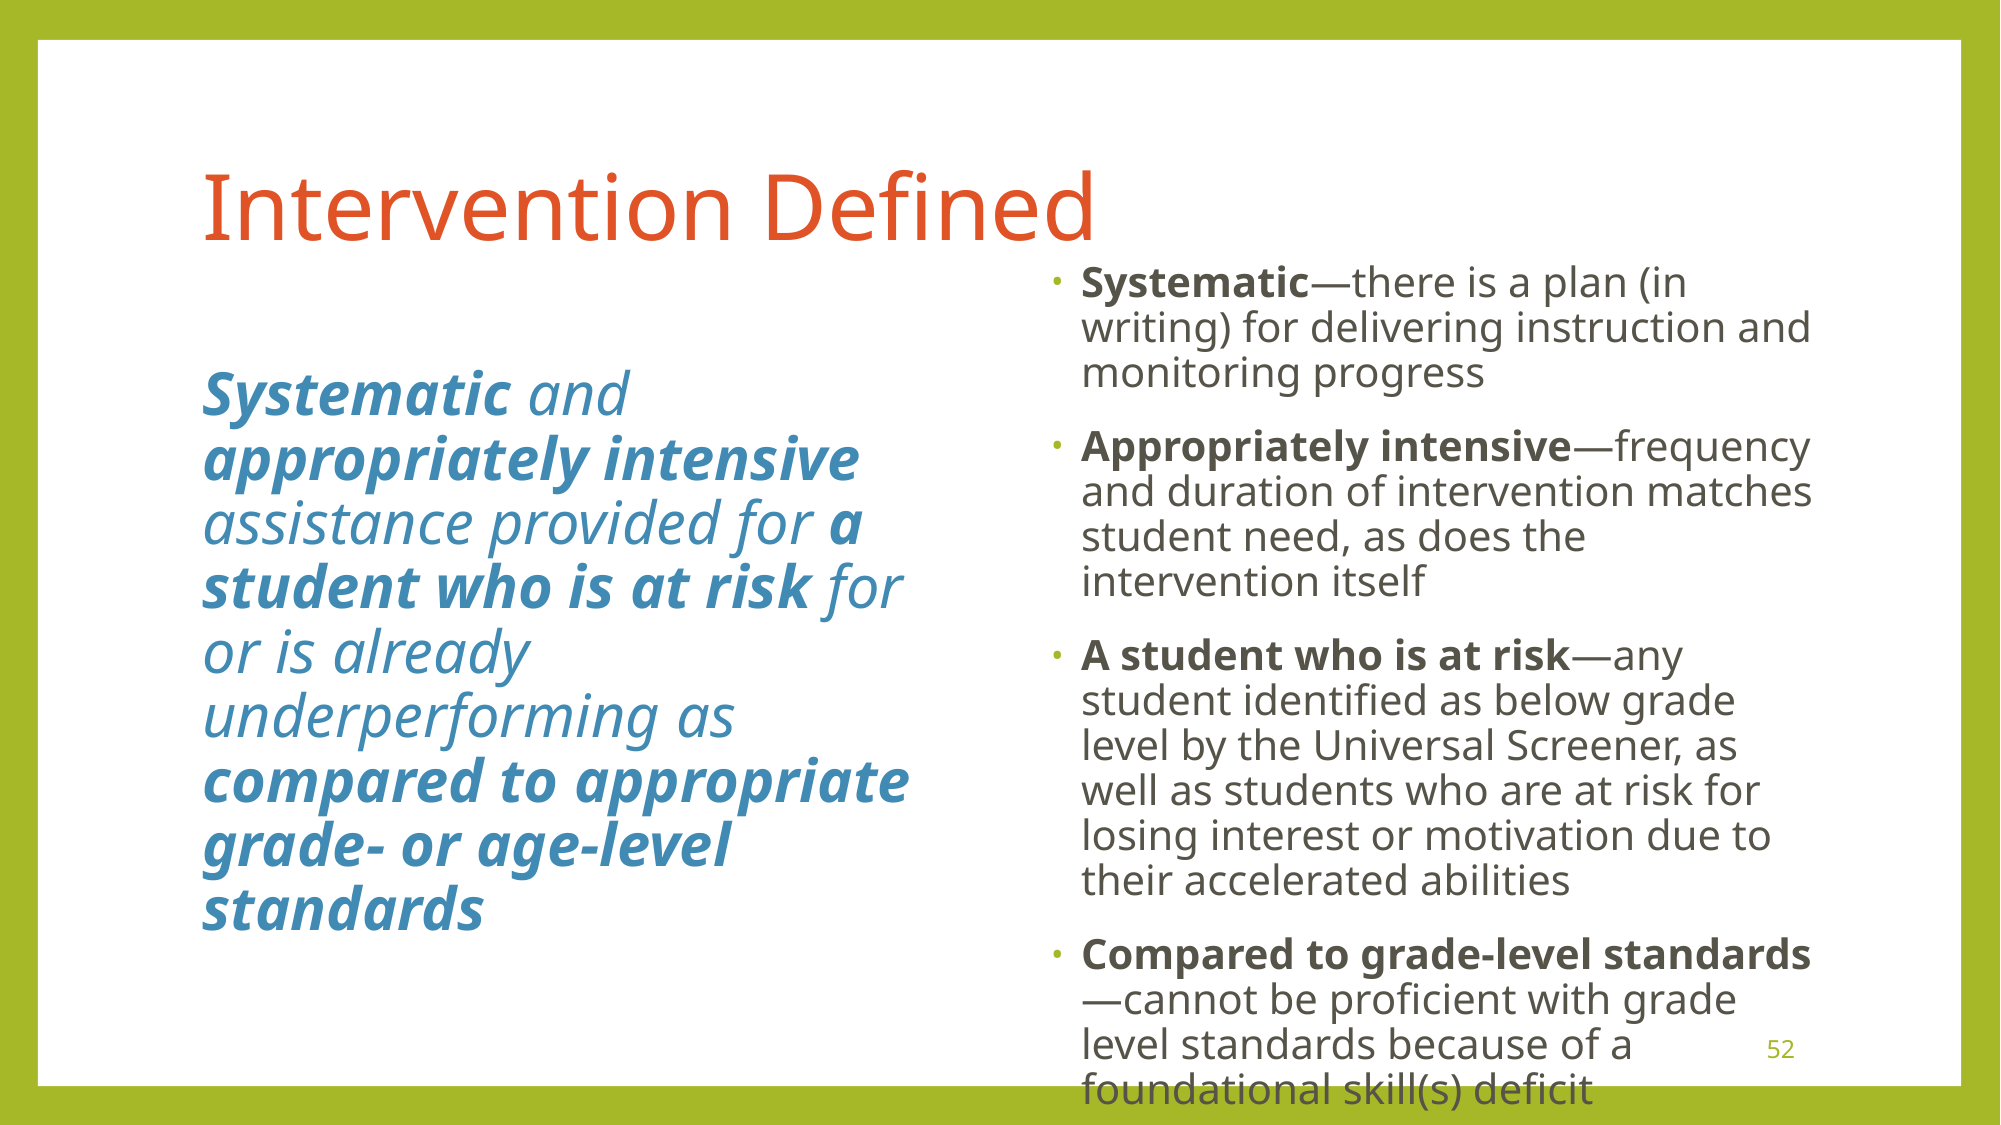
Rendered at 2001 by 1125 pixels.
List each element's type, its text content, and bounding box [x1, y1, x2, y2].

title Intervention Defined [187, 99, 1808, 323]
slide_number 52 [1530, 1020, 1811, 1081]
list Systematic and appropriately intensive assistance provided for a student who is at risk for or is already underperforming as compared to appropriate grade- or age-level standards [187, 298, 946, 956]
list Systematic—there is a plan (in writing) for delivering instruction and monitoring progress Appropriately intensive—frequency and duration of intervention matches student need, as does the intervention itself A student who is at risk—any student identified as below grade level by the Universal Screener, as well as students who are at risk for losing interest or motivation due to their accelerated abilities Compared to grade-level standards—cannot be proficient with grade level standards because of a foundational skill(s) deficit [1028, 253, 1836, 932]
